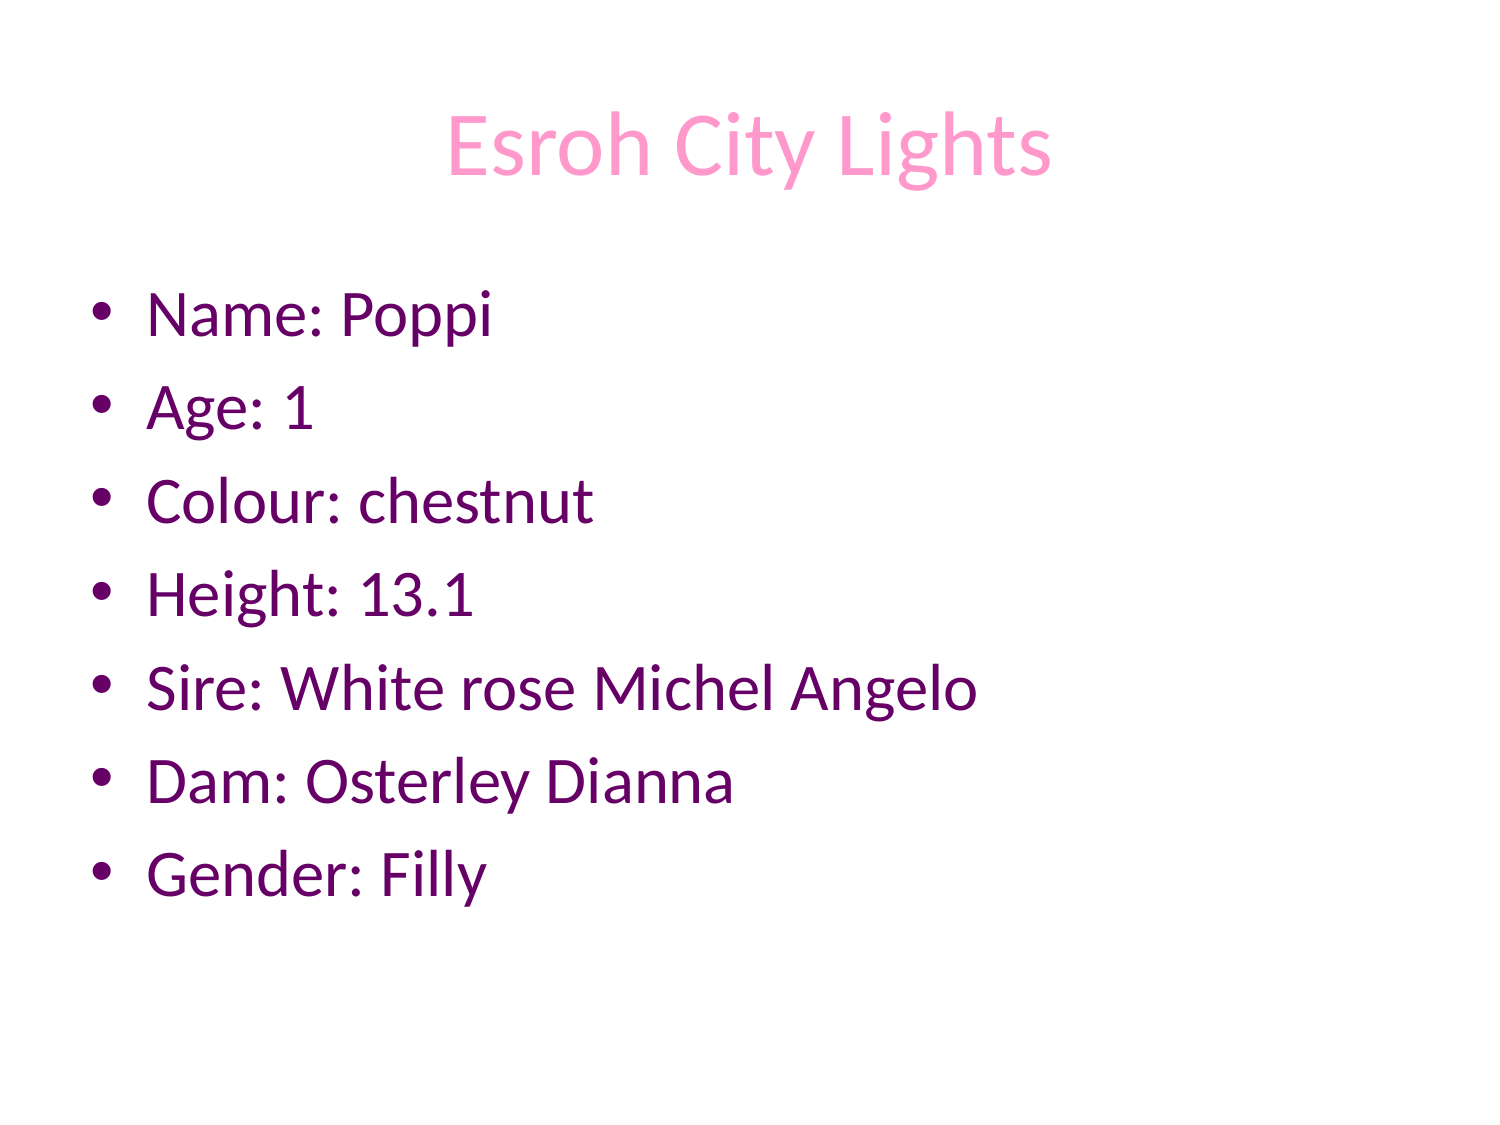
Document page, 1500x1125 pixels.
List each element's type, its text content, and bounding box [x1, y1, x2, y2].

list Name: Poppi Age: 1 Colour: chestnut Height: 13.1 Sire: White rose Michel Angelo Dam: Osterley Dianna Gender: Filly [75, 262, 1425, 1005]
title Esroh City Lights [75, 45, 1425, 233]
